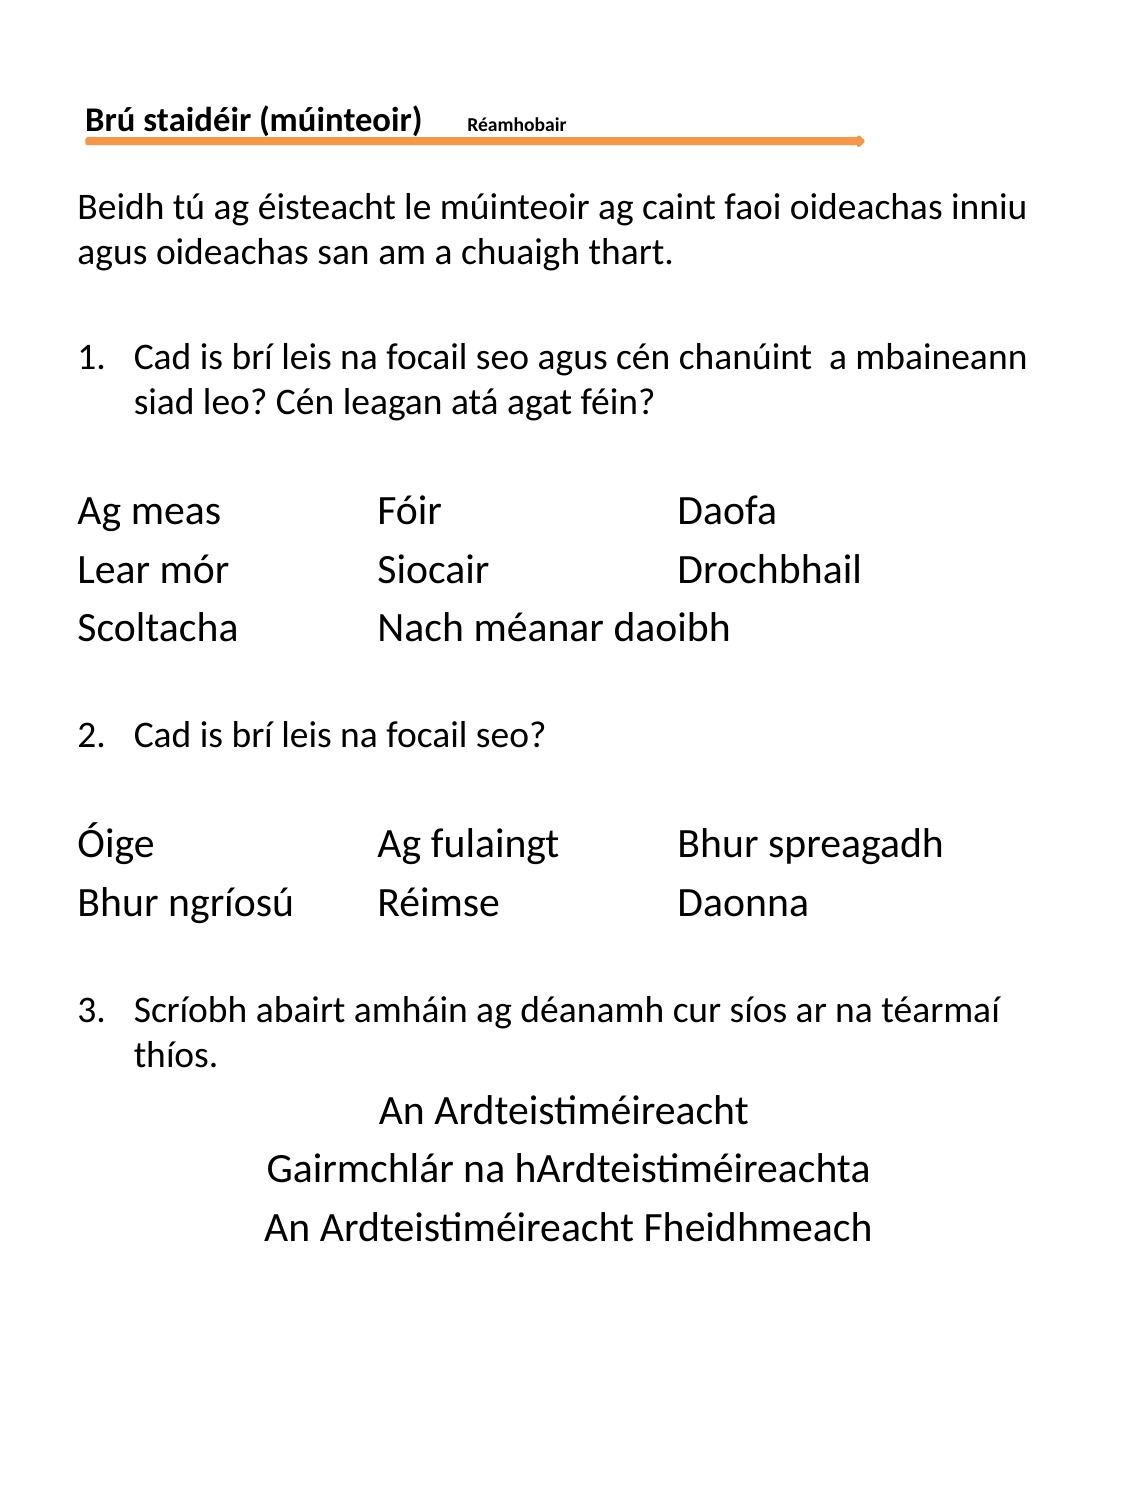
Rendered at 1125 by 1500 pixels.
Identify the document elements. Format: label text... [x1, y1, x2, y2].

list Beidh tú ag éisteacht le múinteoir ag caint faoi oideachas inniu agus oideachas san am a chuaigh thart. Cad is brí leis na focail seo agus cén chanúint a mbaineann siad leo? Cén leagan atá agat féin? Ag meas Fóir Daofa Lear mór Siocair Drochbhail Scoltacha Nach méanar daoibh Cad is brí leis na focail seo? Óige Ag fulaingt Bhur spreagadh Bhur ngríosú Réimse Daonna Scríobh abairt amháin ag déanamh cur síos ar na téarmaí thíos. An Ardteistiméireacht Gairmchlár na hArdteistiméireachta An Ardteistiméireacht Fheidhmeach [62, 174, 1075, 1363]
text_box [85, 135, 865, 147]
text_box Brú staidéir (múinteoir) Réamhobair [62, 37, 1075, 163]
